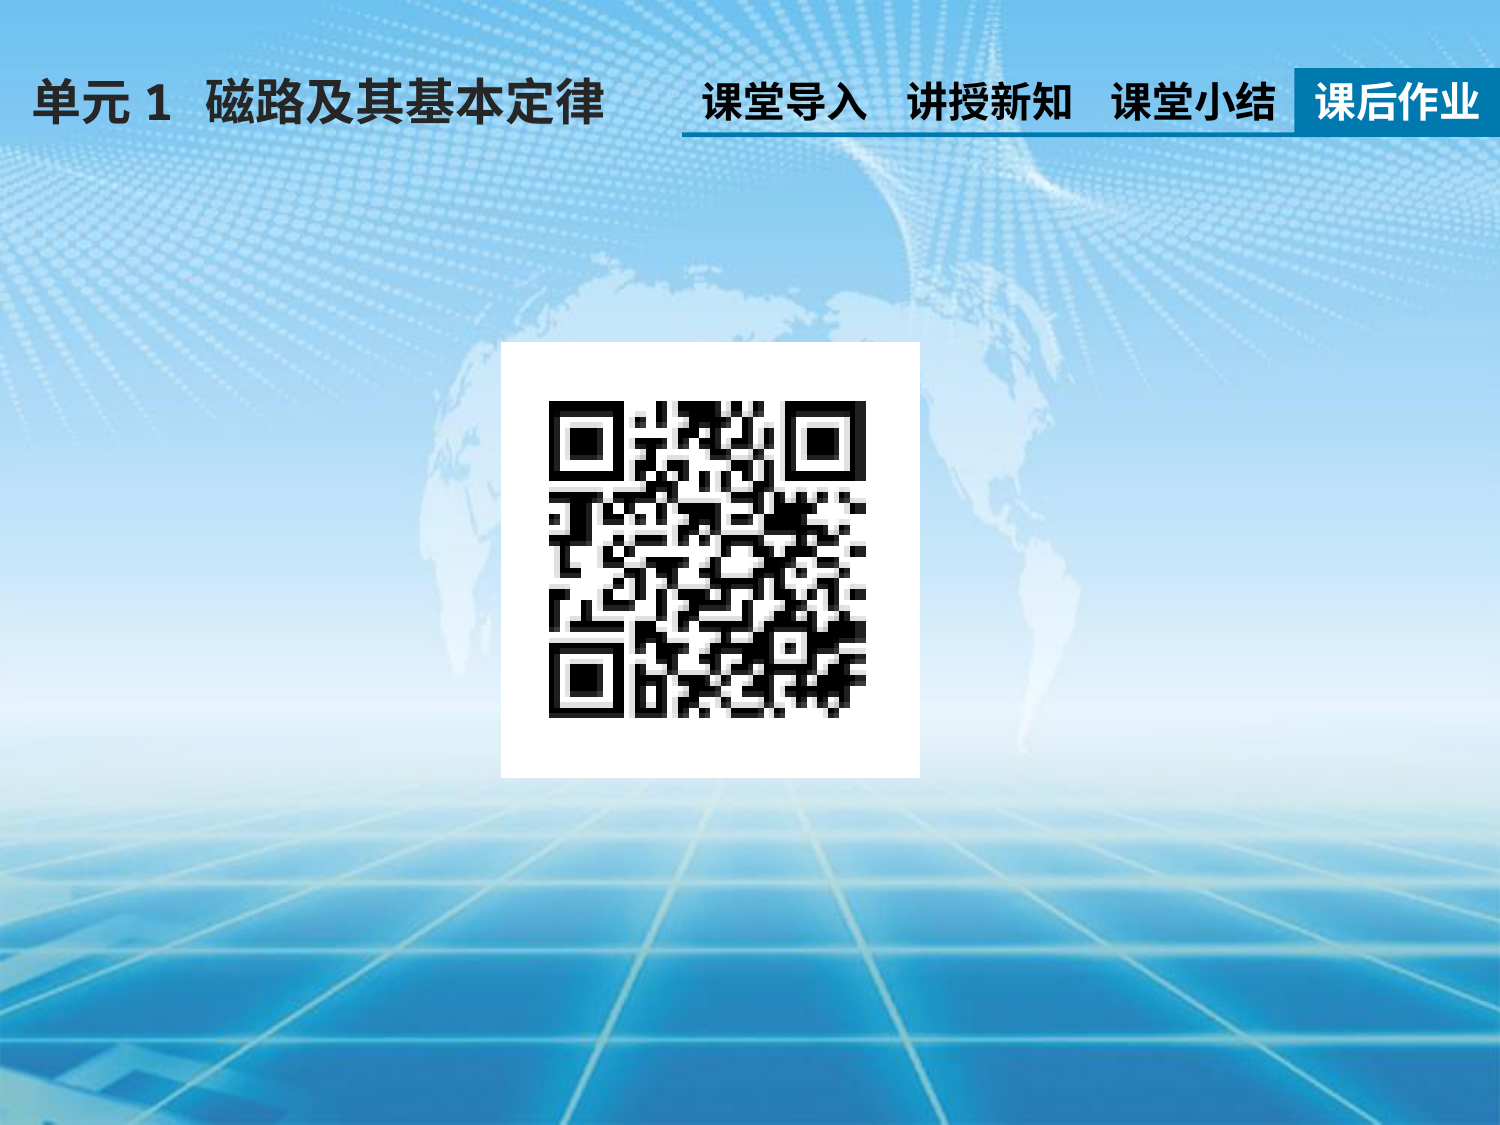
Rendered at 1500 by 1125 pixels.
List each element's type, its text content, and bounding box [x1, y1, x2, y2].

text_box 单元1 磁路及其基本定律 [17, 62, 1296, 138]
picture [0, 0, 1500, 1125]
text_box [681, 67, 1500, 135]
